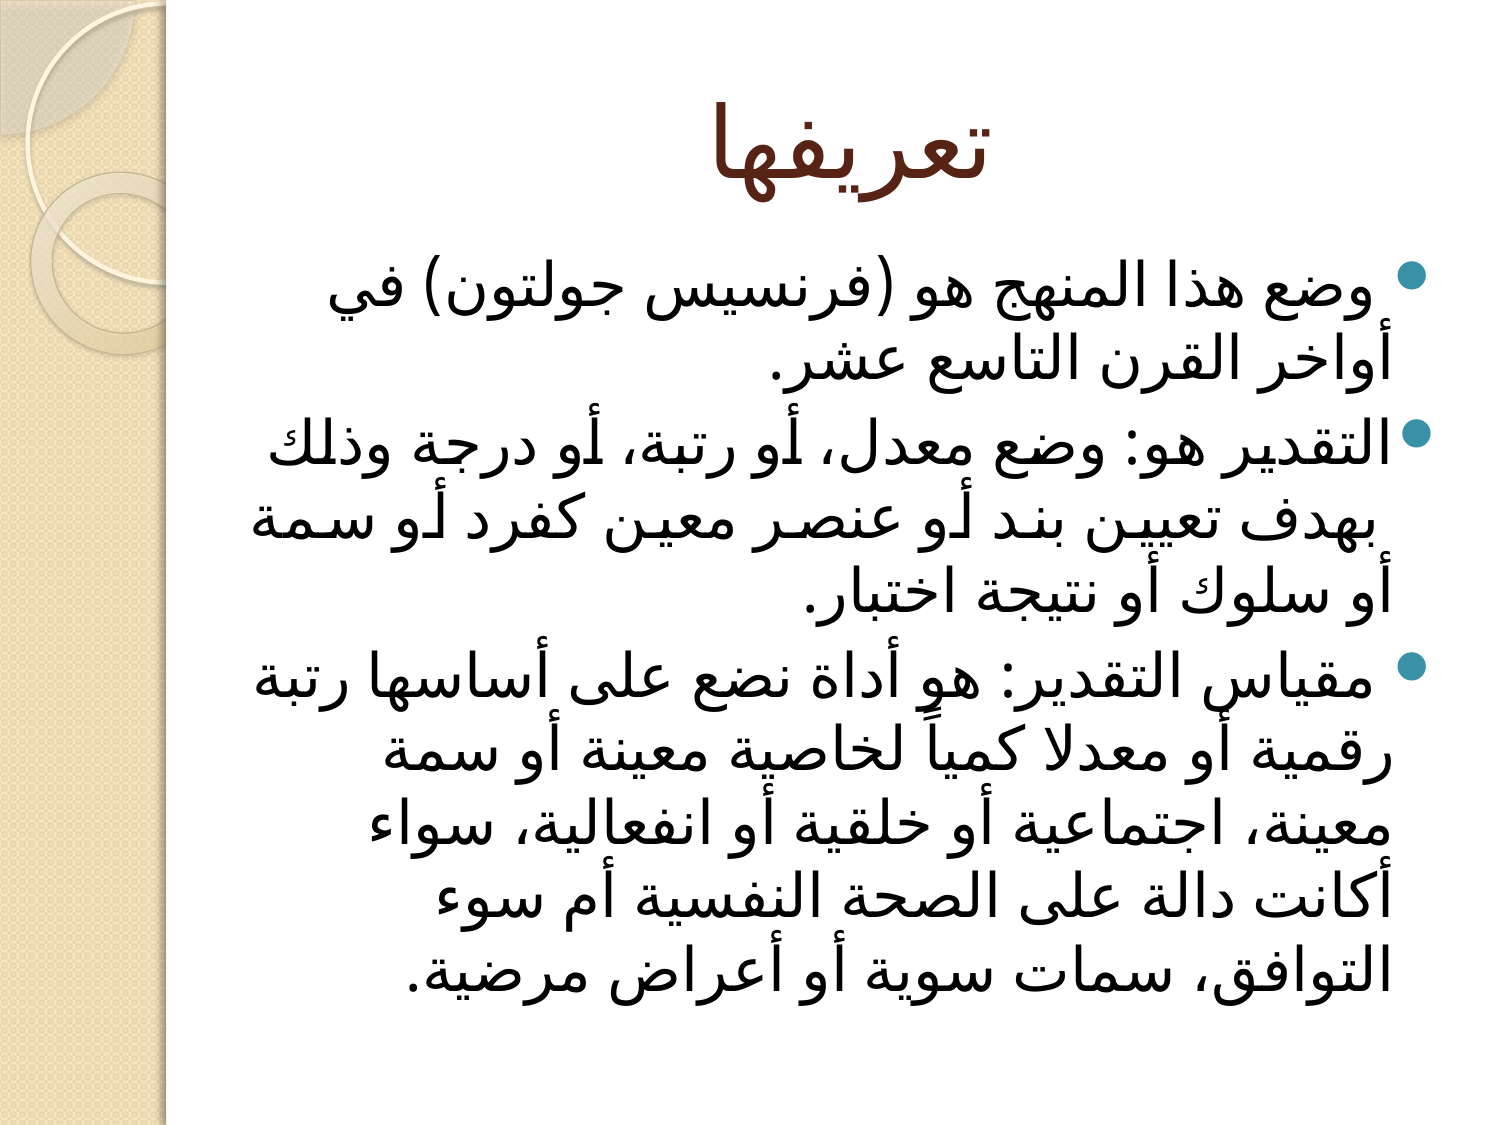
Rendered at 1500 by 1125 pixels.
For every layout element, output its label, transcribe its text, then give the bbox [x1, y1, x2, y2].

list وضع هذا المنهج هو (فرنسيس جولتون) في أواخر القرن التاسع عشر. التقدير هو: وضع معدل، أو رتبة، أو درجة وذلك بهدف تعيين بند أو عنصر معين كفرد أو سمة أو سلوك أو نتيجة اختبار. مقياس التقدير: هو أداة نضع على أساسها رتبة رقمية أو معدلا كمياً لخاصية معينة أو سمة معينة، اجتماعية أو خلقية أو انفعالية، سواء أكانت دالة على الصحة النفسية أم سوء التوافق، سمات سوية أو أعراض مرضية. [235, 237, 1466, 1025]
title تعريفها [235, 45, 1466, 233]
